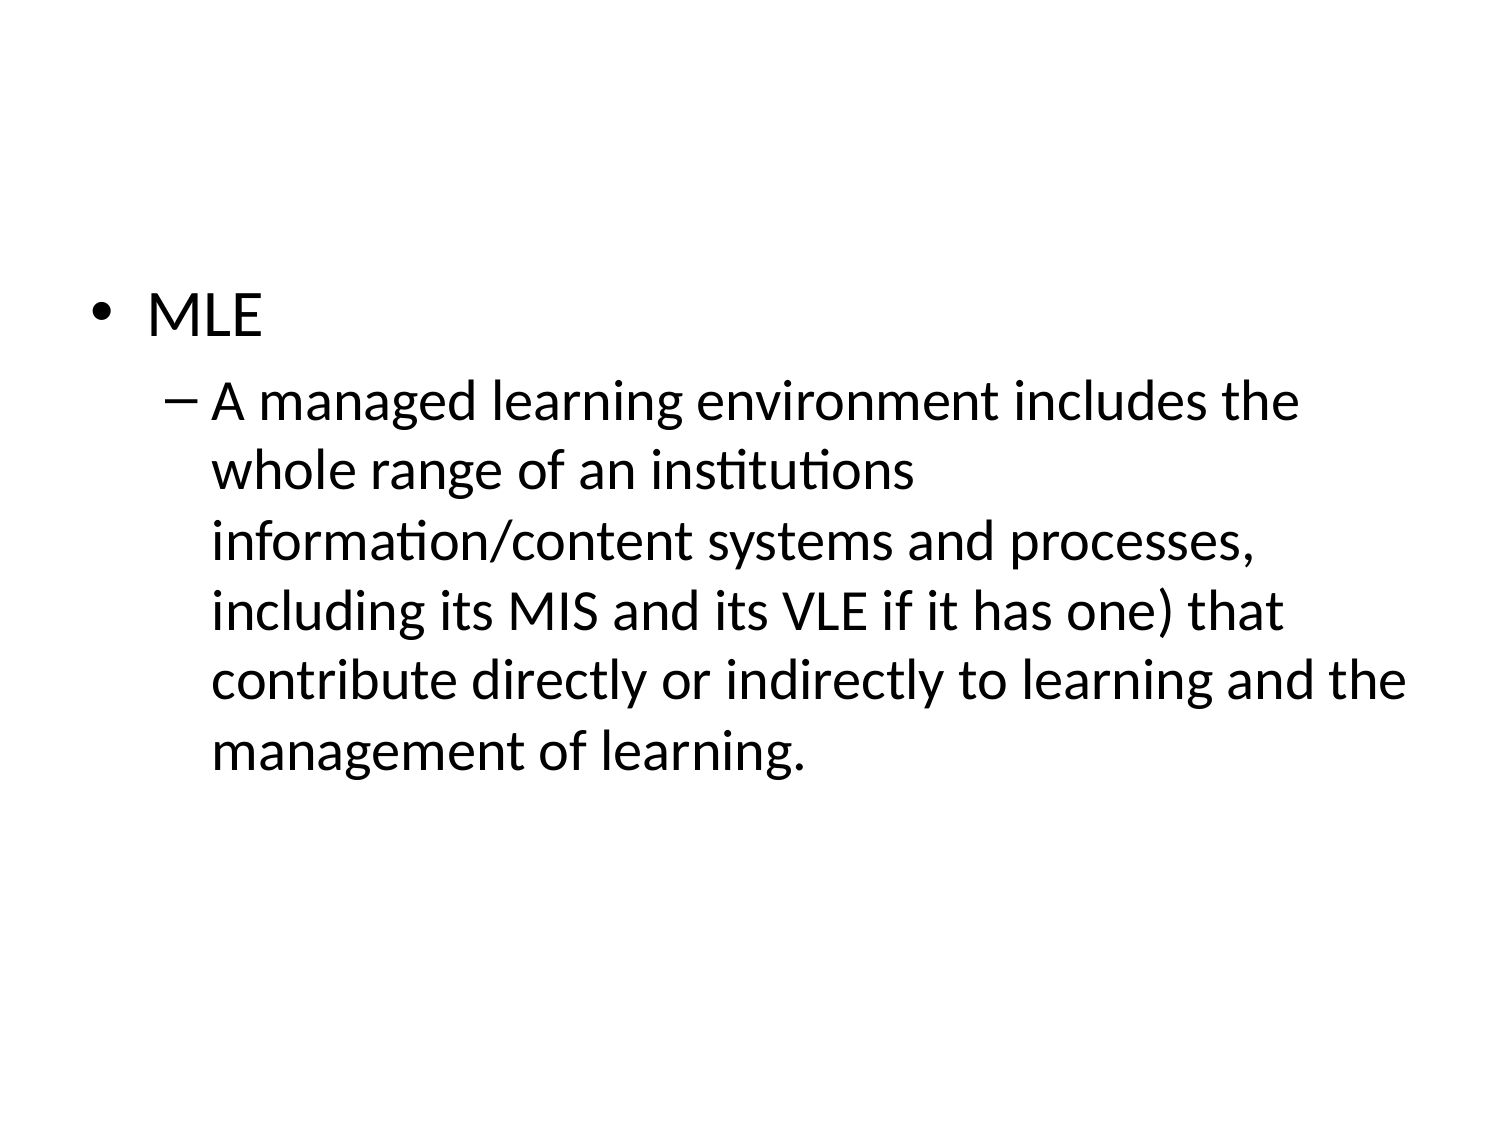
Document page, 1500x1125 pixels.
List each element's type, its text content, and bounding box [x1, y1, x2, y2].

list MLE A managed learning environment includes the whole range of an institutions information/content systems and processes, including its MIS and its VLE if it has one) that contribute directly or indirectly to learning and the management of learning. [75, 262, 1425, 1005]
